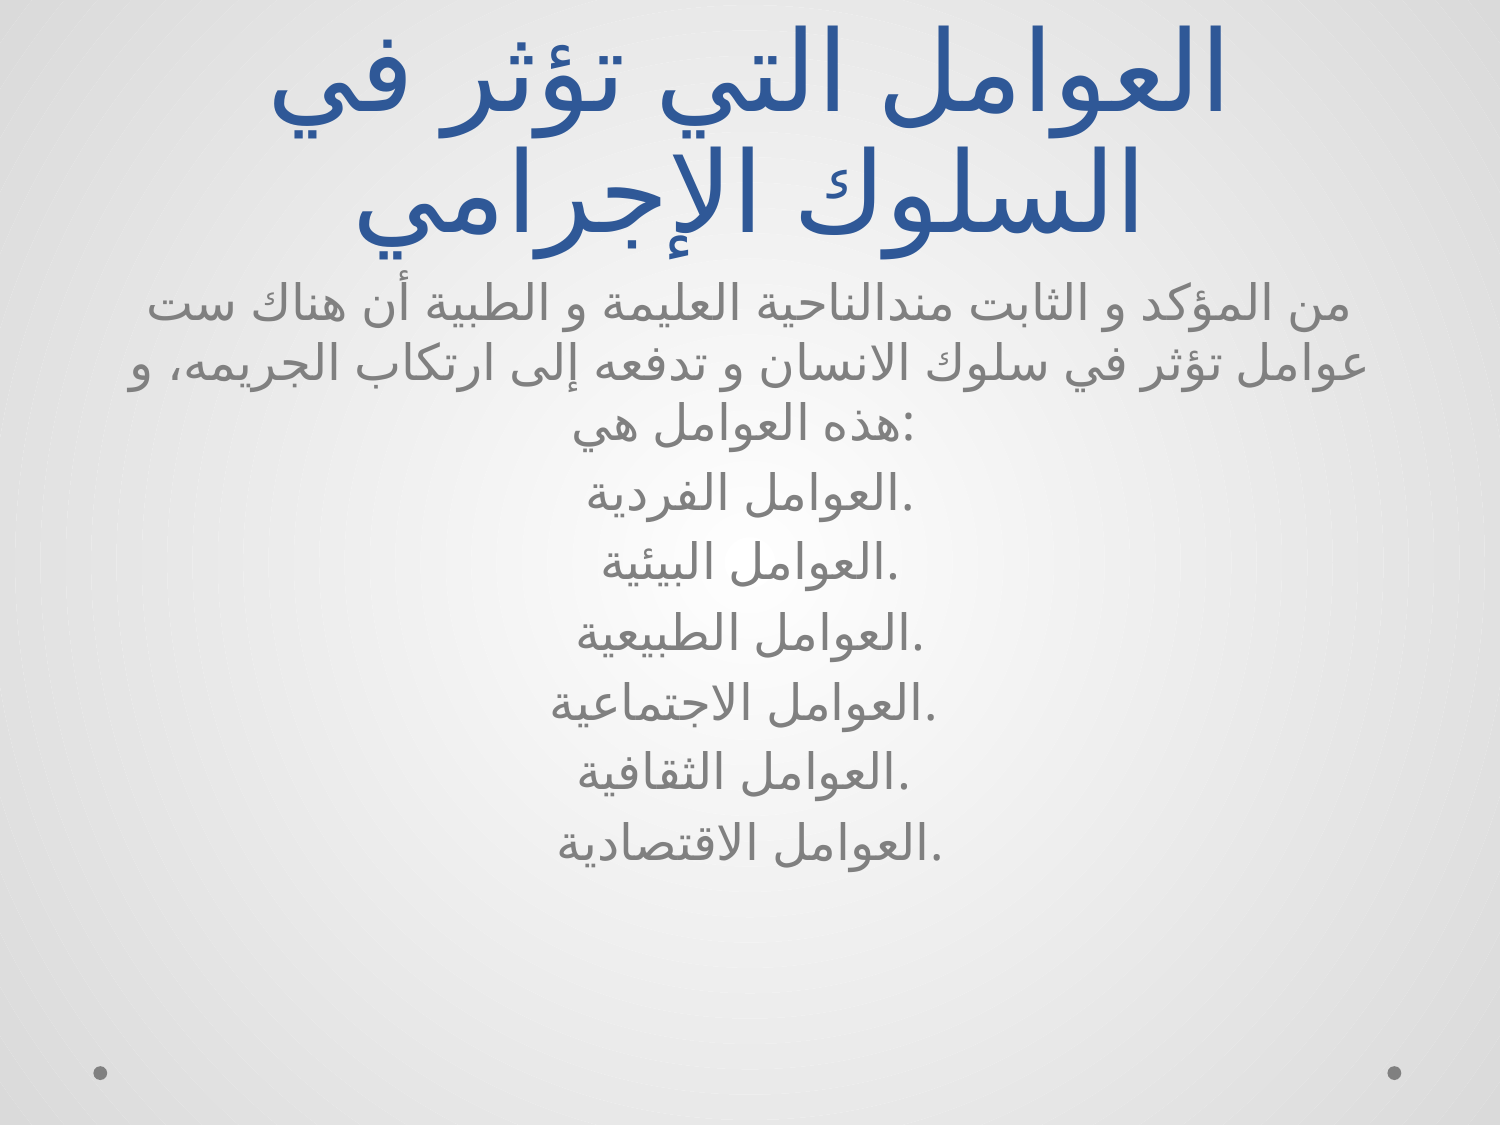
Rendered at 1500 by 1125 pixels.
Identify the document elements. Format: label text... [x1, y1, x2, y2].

title العوامل التي تؤثر في السلوك الإجرامي [75, 0, 1425, 262]
list من المؤكد و الثابت مندالناحية العليمة و الطبية أن هناك ست عوامل تؤثر في سلوك الانسان و تدفعه إلى ارتكاب الجريمه، و هذه العوامل هي: العوامل الفردية. العوامل البيئية. العوامل الطبيعية. العوامل الاجتماعية. العوامل الثقافية. العوامل الاقتصادية. [75, 262, 1425, 1005]
